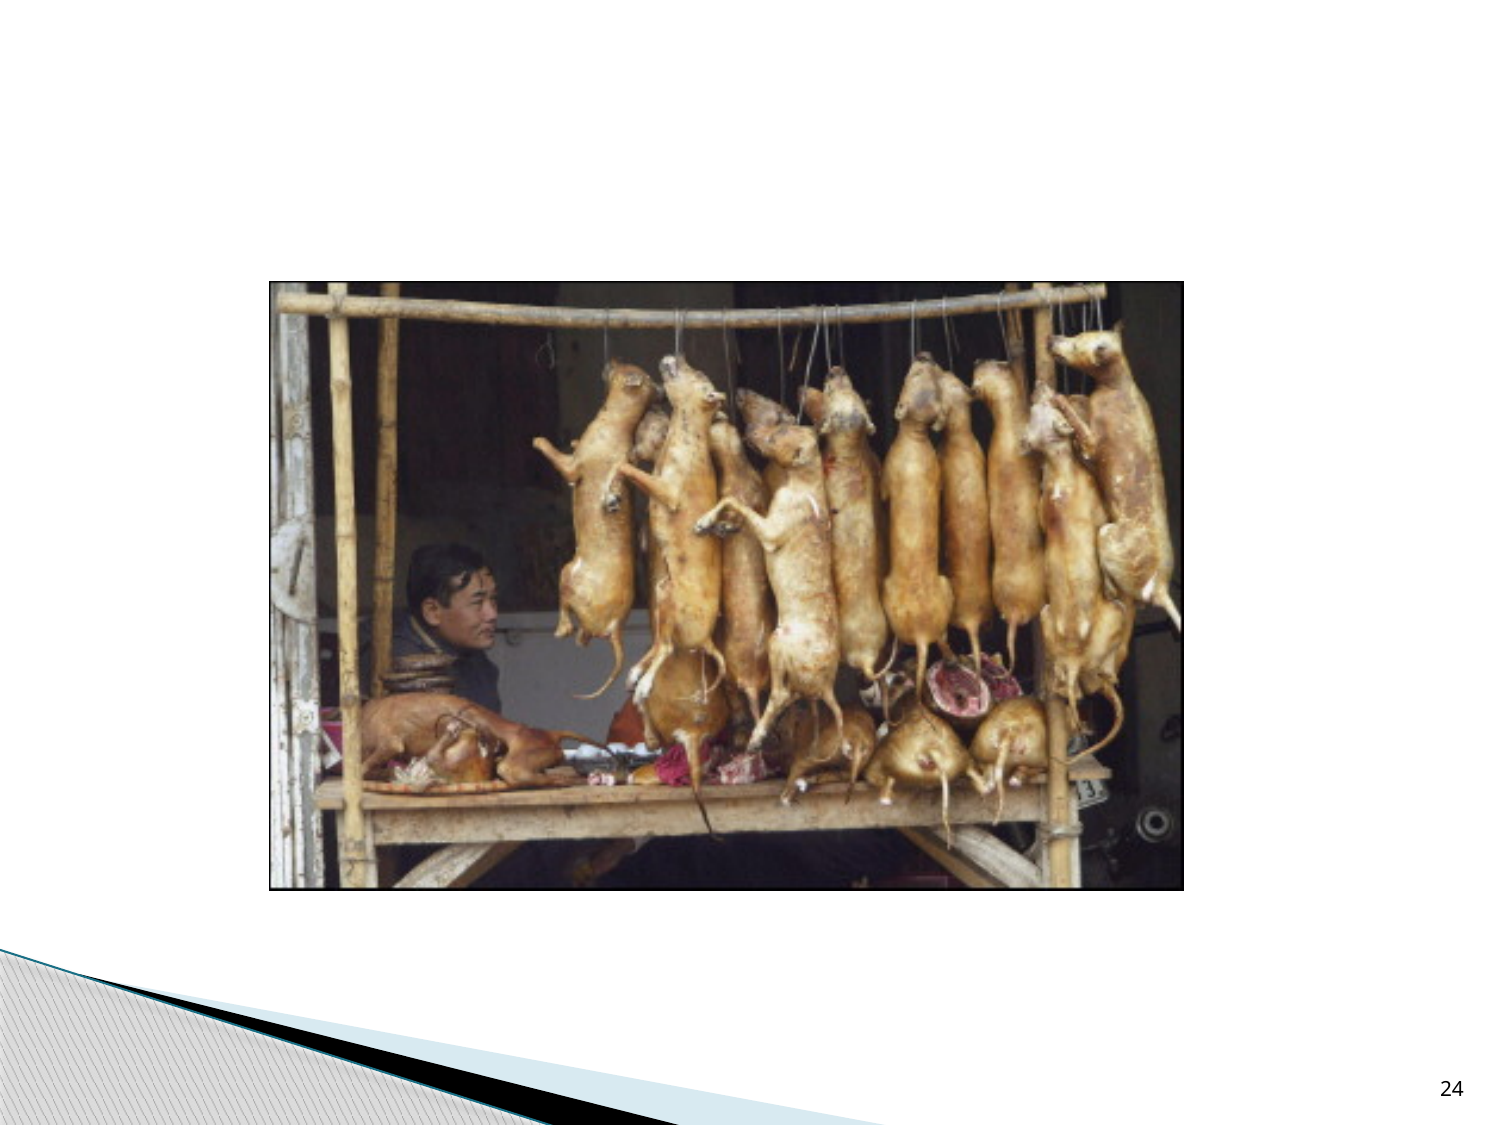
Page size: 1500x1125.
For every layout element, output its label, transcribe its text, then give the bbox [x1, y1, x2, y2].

slide_number 24 [1418, 1051, 1479, 1112]
picture [269, 280, 1184, 891]
